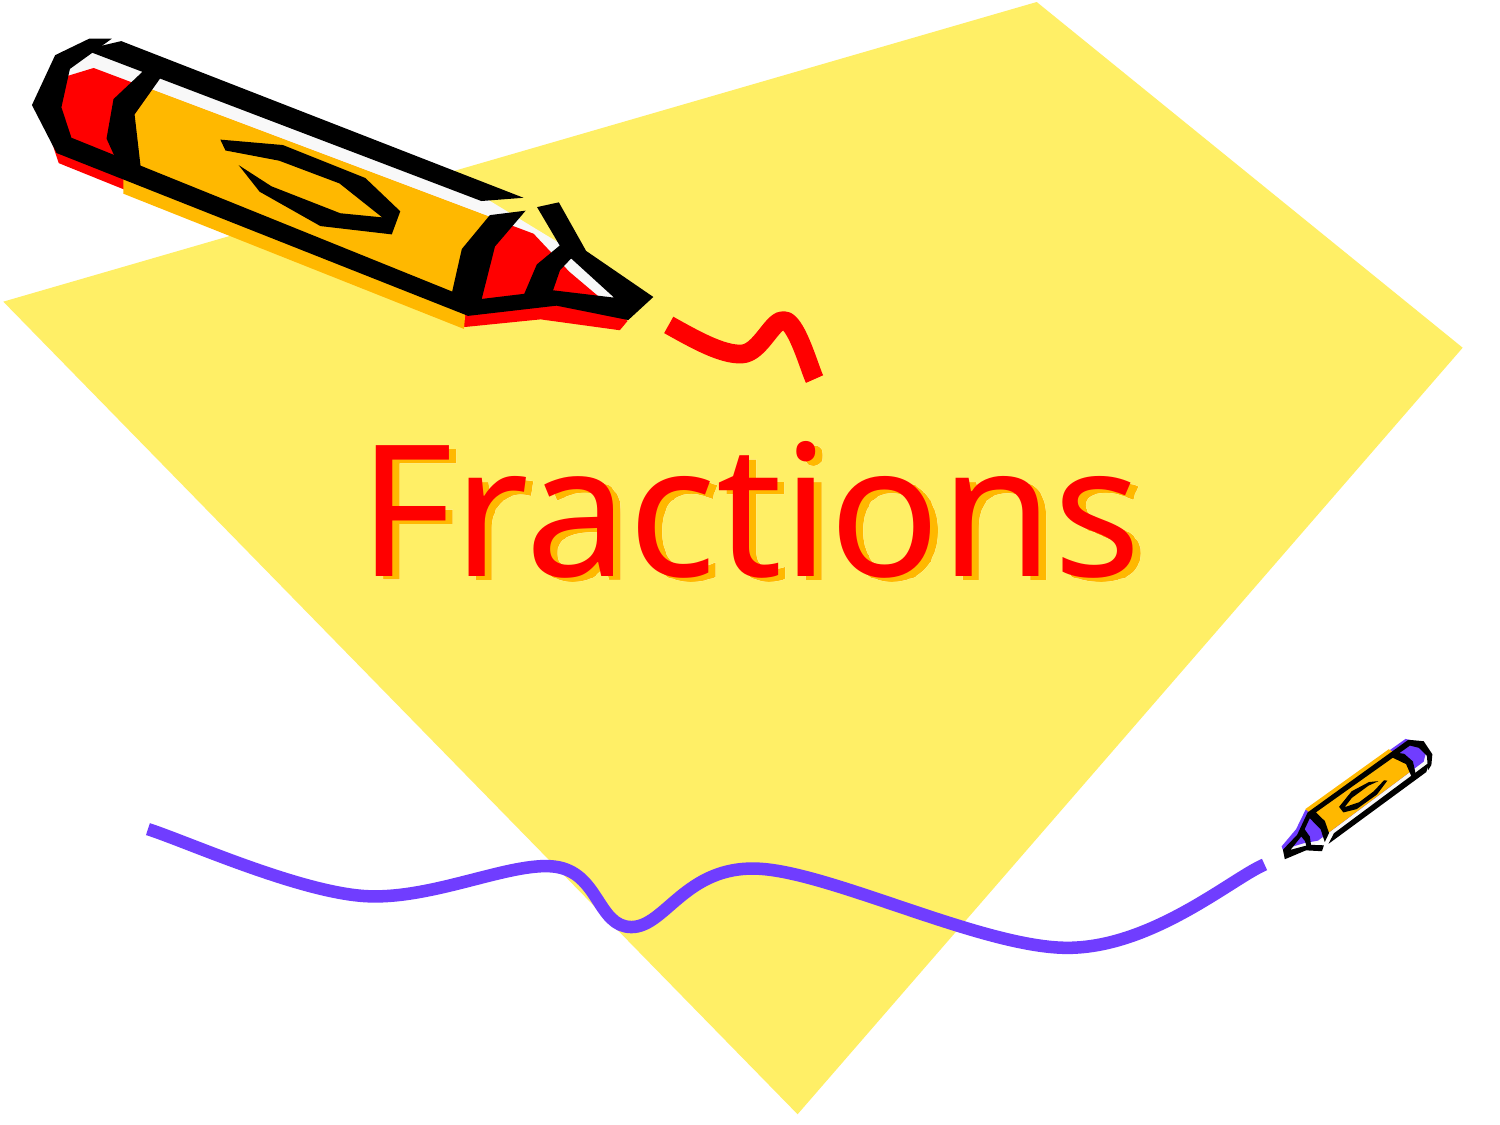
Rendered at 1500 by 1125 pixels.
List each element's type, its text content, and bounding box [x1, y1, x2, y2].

title Fractions [224, 247, 1276, 622]
subtitle [253, 664, 1244, 830]
